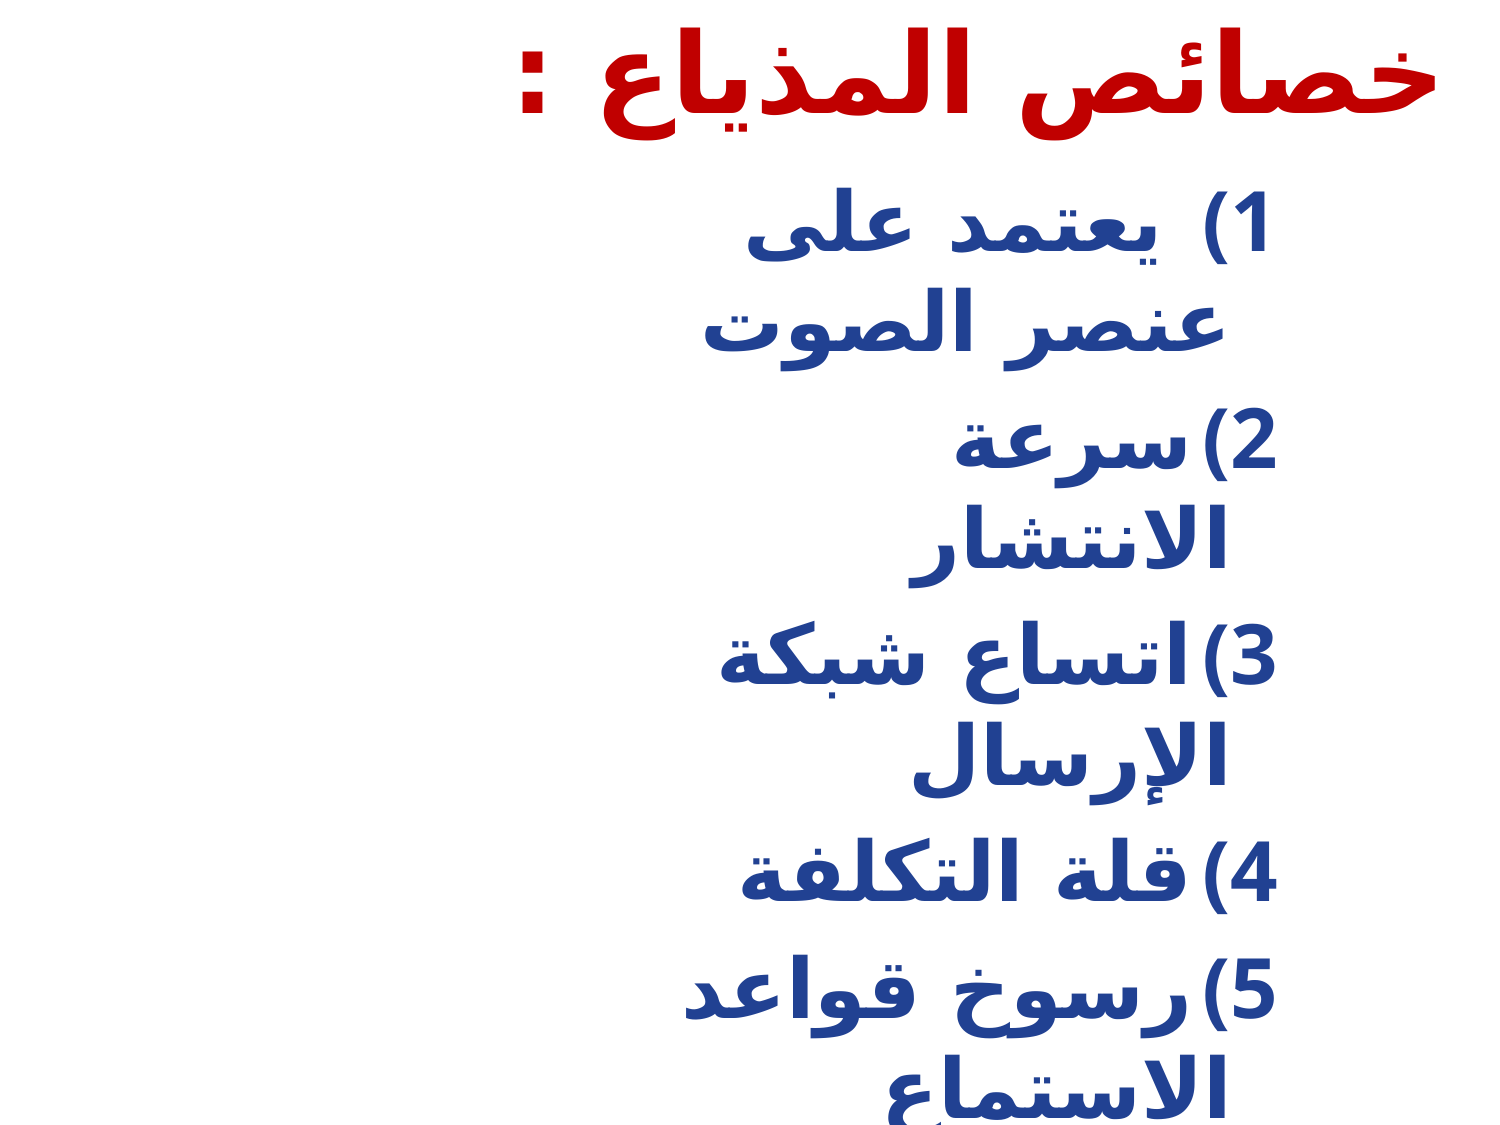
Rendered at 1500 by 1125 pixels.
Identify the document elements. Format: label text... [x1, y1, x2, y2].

text_box خصائص المذياع : [142, 31, 1500, 107]
list يعتمد على عنصر الصوت سرعة الانتشار اتساع شبكة الإرسال قلة التكلفة رسوخ قواعد الاستماع وسيلة تتسلل في الظلام [655, 160, 1304, 965]
